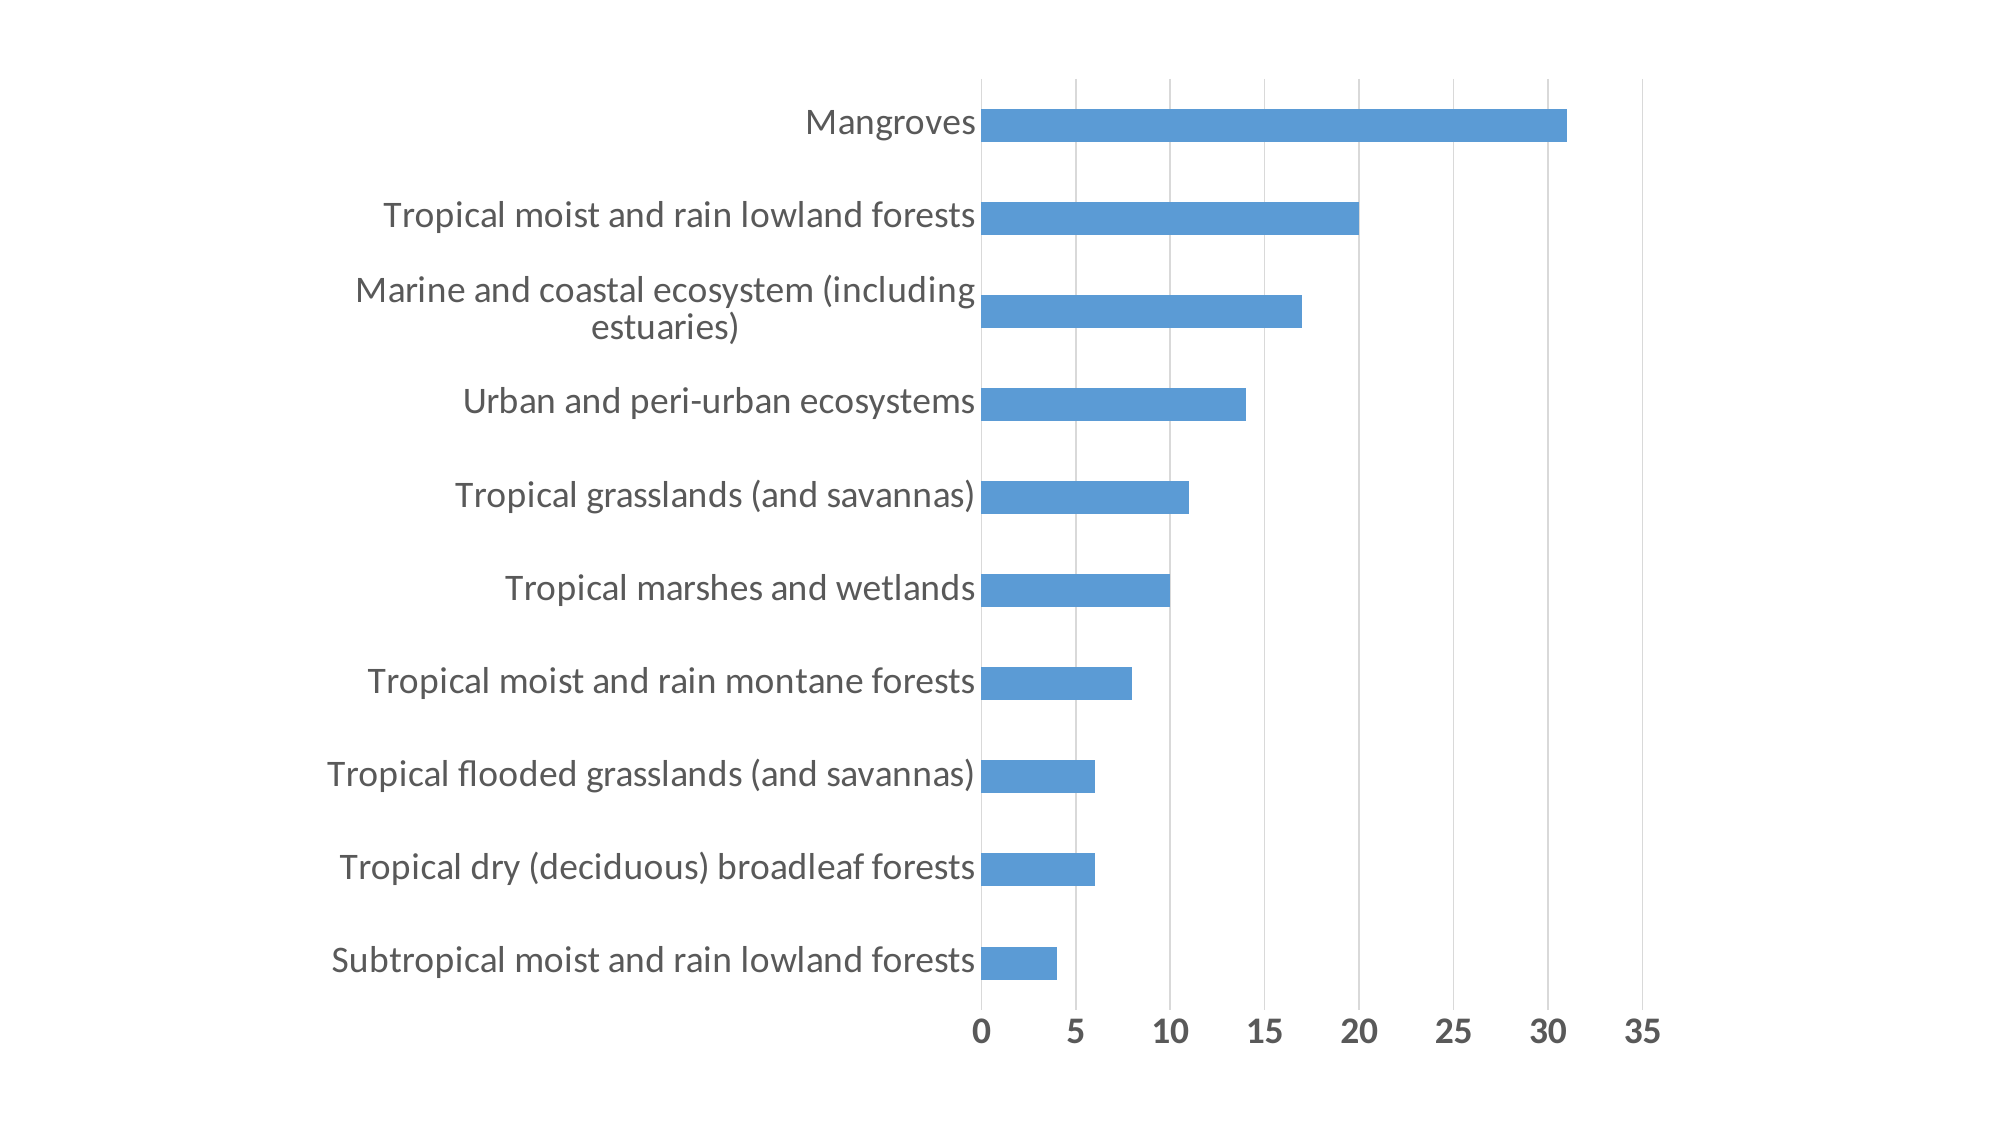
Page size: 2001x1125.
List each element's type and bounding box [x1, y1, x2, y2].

chart [299, 58, 1690, 1074]
